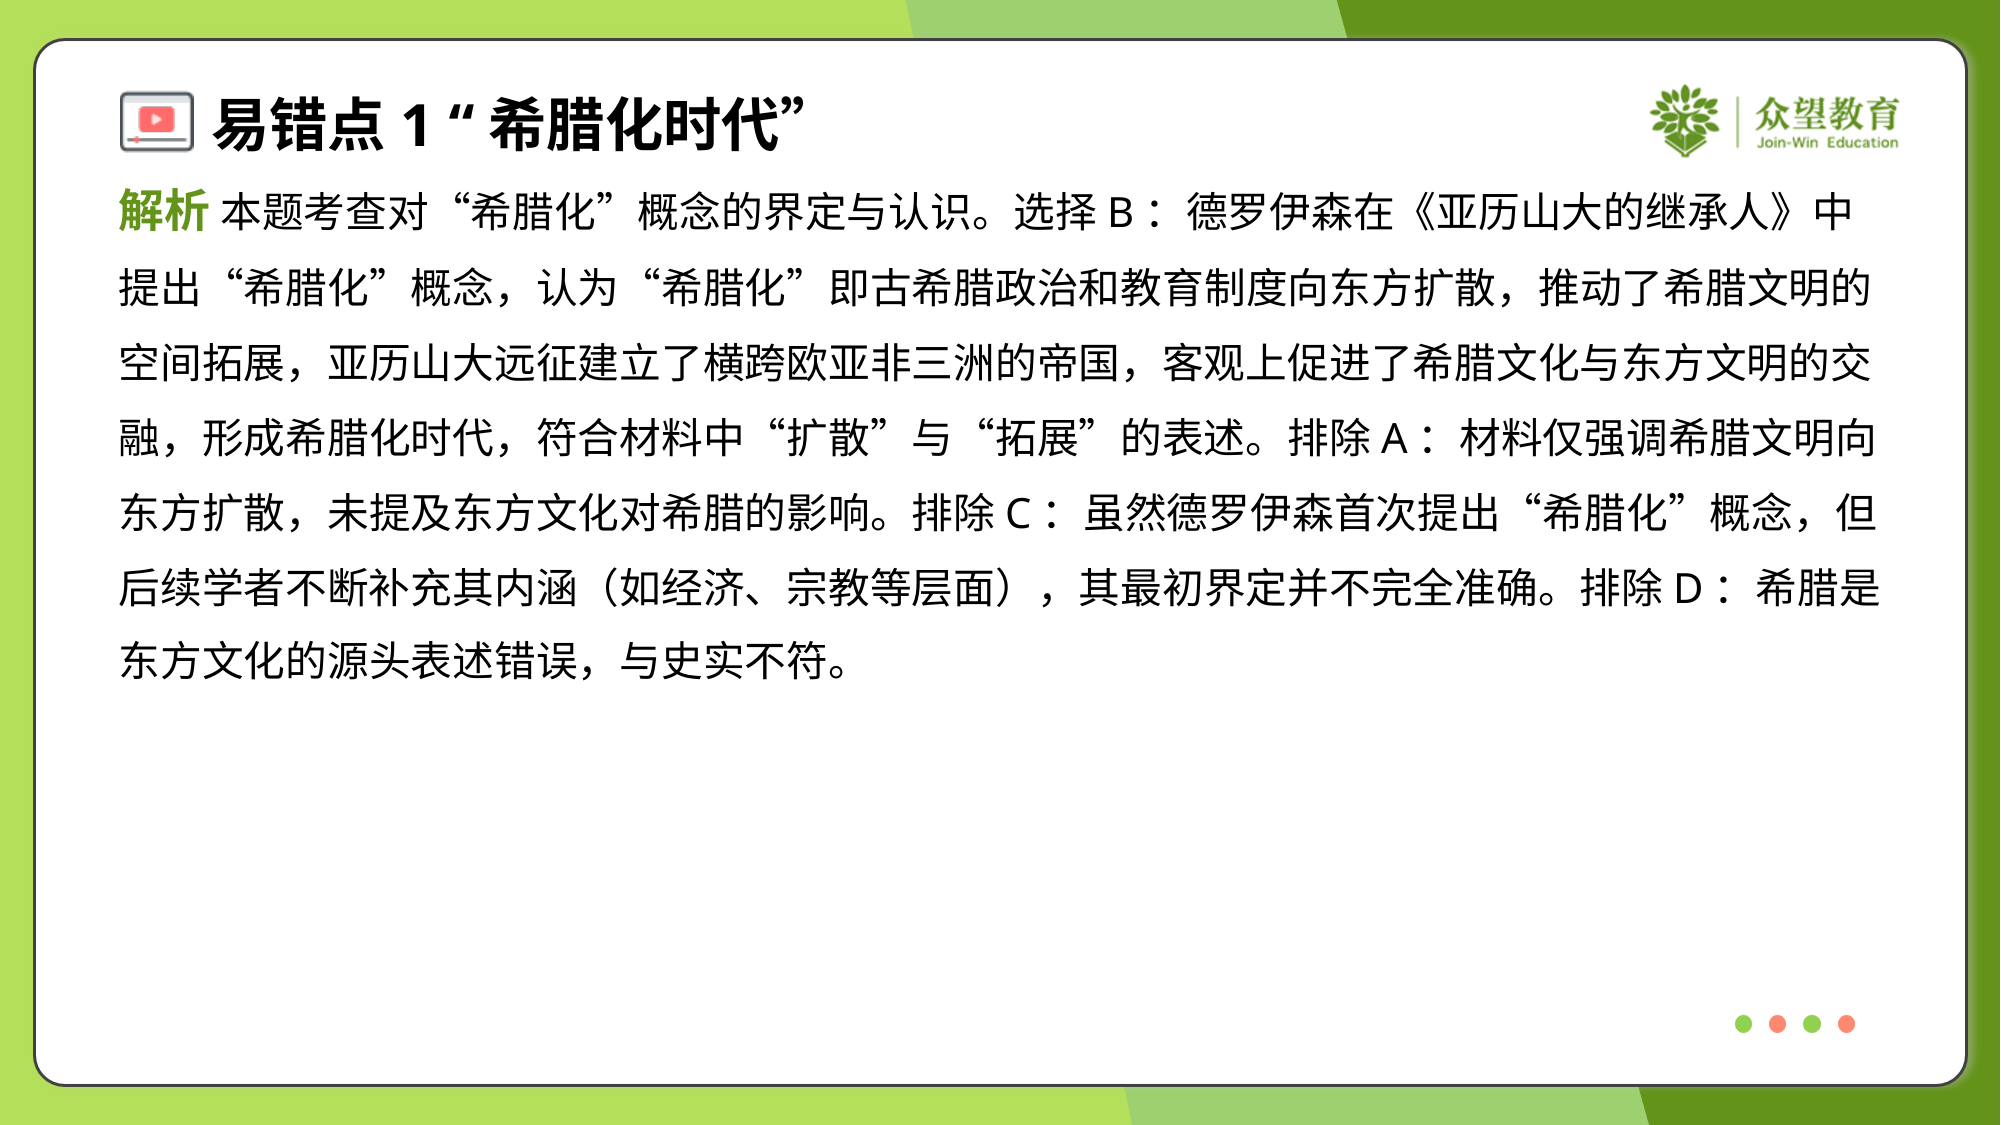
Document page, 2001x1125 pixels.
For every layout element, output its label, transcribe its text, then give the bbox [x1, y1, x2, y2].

text_box 解析 本题考查对“希腊化”概念的界定与认识。选择B：德罗伊森在《亚历山大的继承人》中 提出“希腊化”概念，认为“希腊化”即古希腊政治和教育制度向东方扩散，推动了希腊文明的 空间拓展，亚历山大远征建立了横跨欧亚非三洲的帝国，客观上促进了希腊文化与东方文明的交 融，形成希腊化时代，符合材料中“扩散”与“拓展”的表述。排除A：材料仅强调希腊文明向 东方扩散，未提及东方文化对希腊的影响。排除C：虽然德罗伊森首次提出“希腊化”概念，但 后续学者不断补充其内涵（如经济、宗教等层面），其最初界定并不完全准确。排除D：希腊是 东方文化的源头表述错误，与史实不符。 [118, 159, 1883, 677]
picture [0, 0, 2000, 1125]
